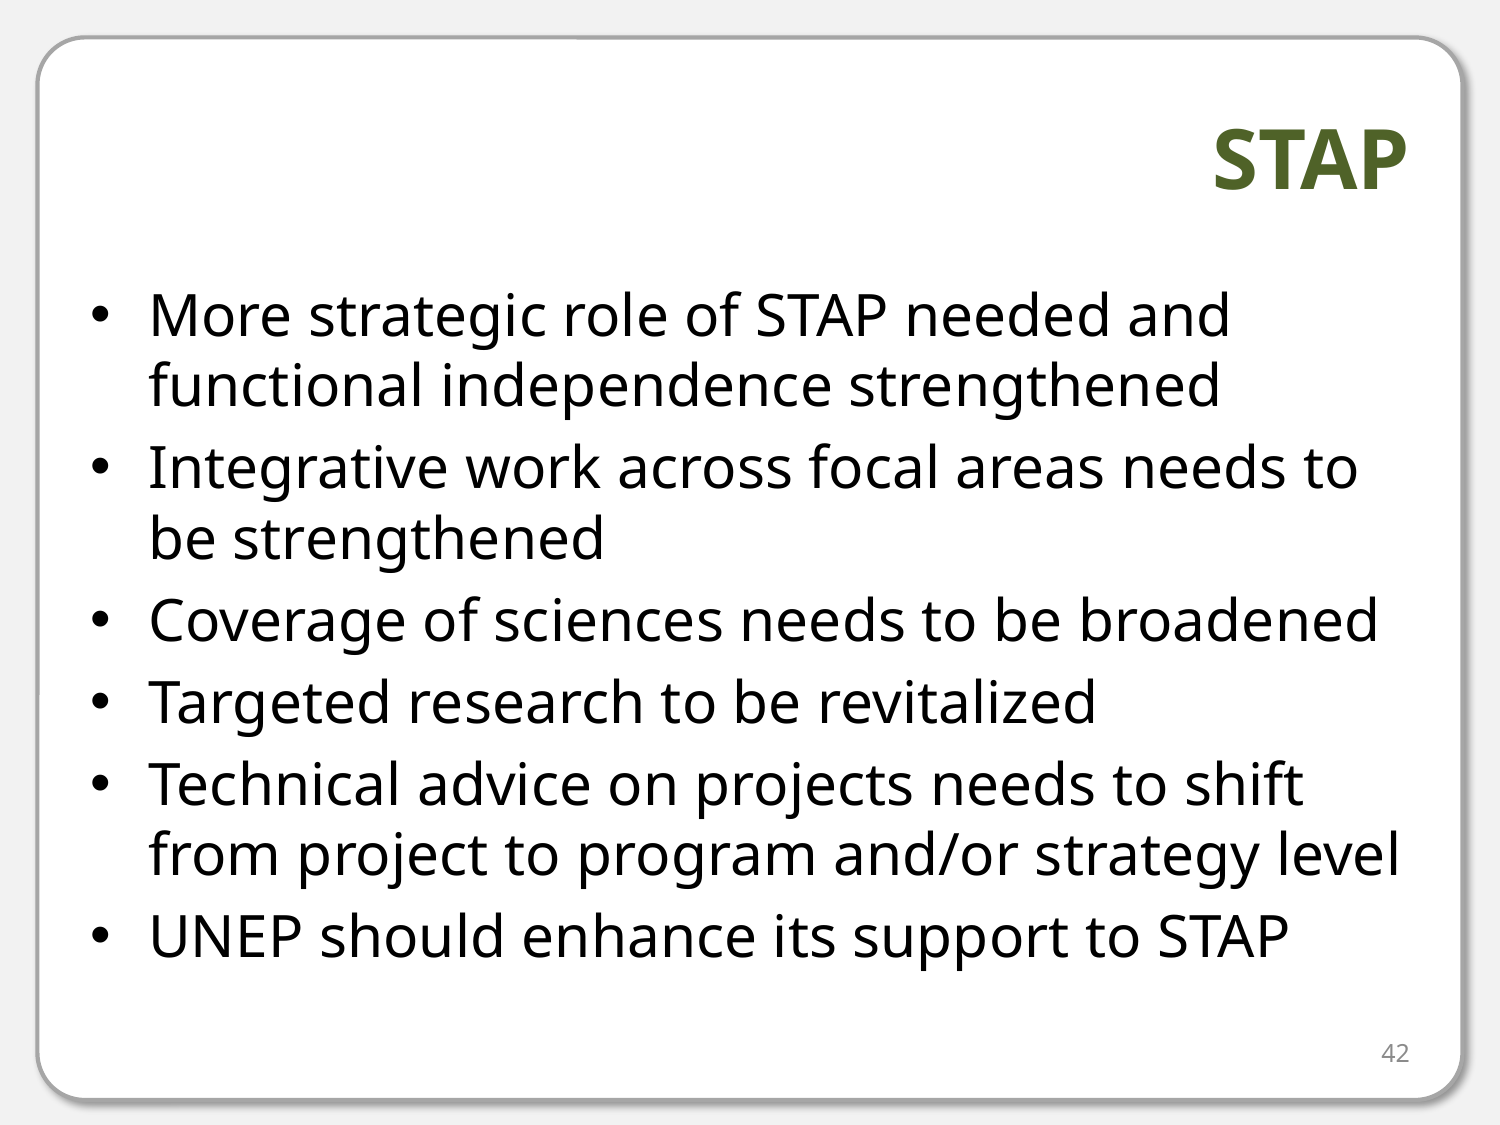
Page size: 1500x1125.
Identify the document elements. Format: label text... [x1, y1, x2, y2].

slide_number 42 [1074, 1025, 1425, 1085]
title STAP [75, 62, 1425, 250]
list More strategic role of STAP needed and functional independence strengthened Integrative work across focal areas needs to be strengthened Coverage of sciences needs to be broadened Targeted research to be revitalized Technical advice on projects needs to shift from project to program and/or strategy level UNEP should enhance its support to STAP [75, 270, 1425, 1013]
